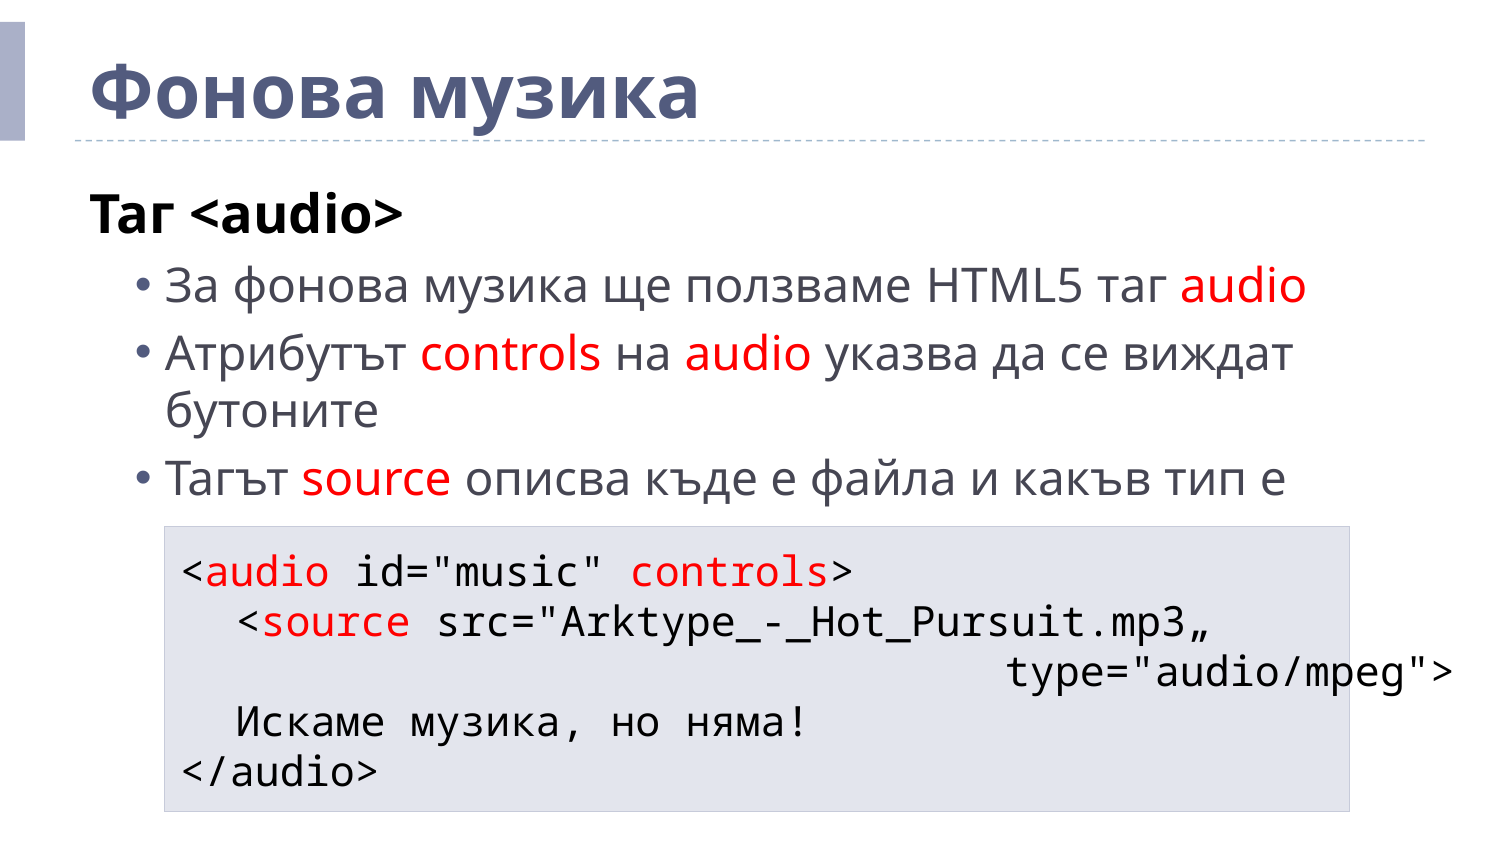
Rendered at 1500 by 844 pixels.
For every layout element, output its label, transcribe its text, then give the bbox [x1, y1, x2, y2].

list Таг <audio> За фонова музика ще ползваме HTML5 таг audio Атрибутът controls на audio указва да се виждат бутоните Тагът source описва къде е файла и какъв тип е [75, 171, 1475, 835]
title Фонова музика [75, 18, 1475, 141]
text_box <audio id="music" controls> <source src="Arktype_-_Hot_Pursuit.mp3„ type="audio/mpeg"> Искаме музика, но няма! </audio> [164, 526, 1350, 812]
